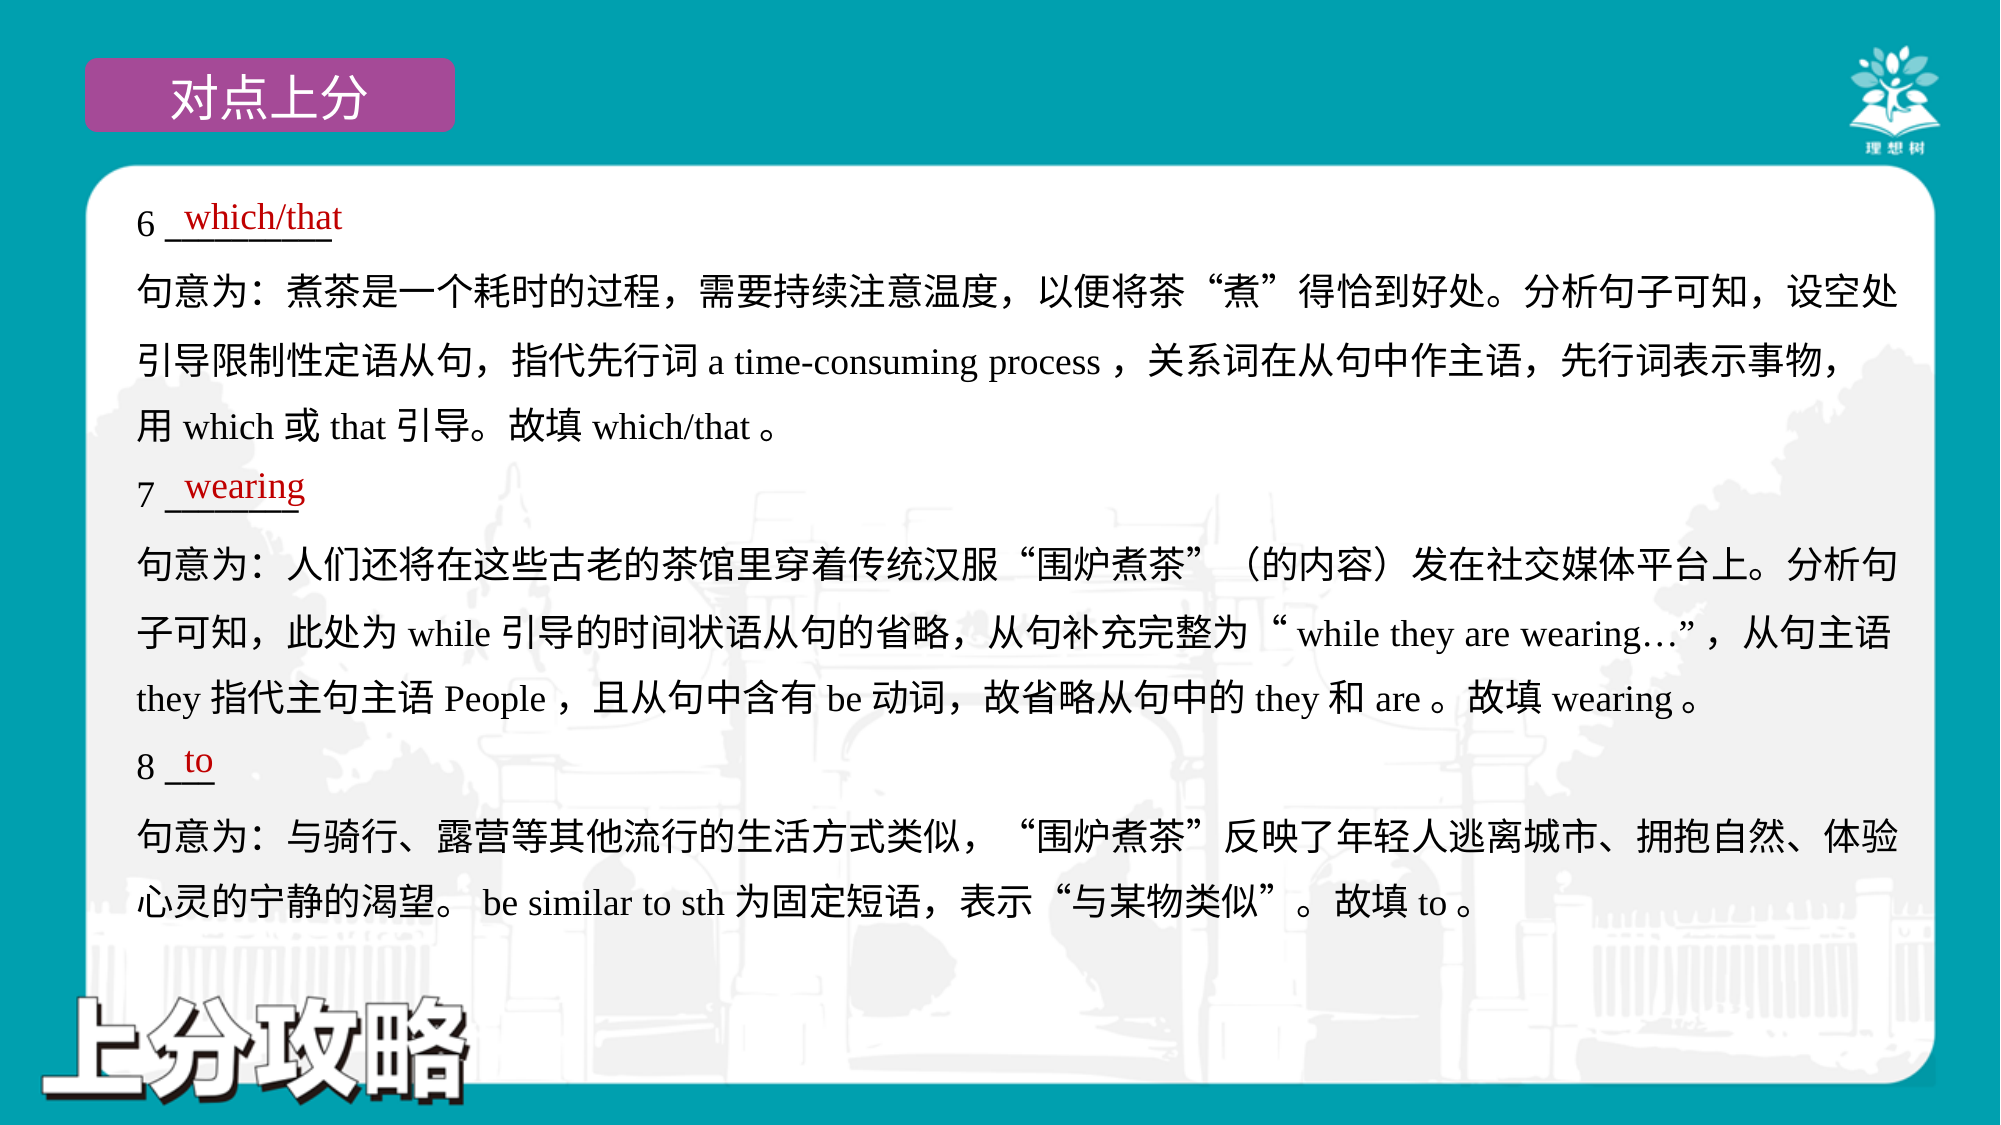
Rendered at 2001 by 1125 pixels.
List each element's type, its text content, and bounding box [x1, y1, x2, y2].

text_box wearing [170, 438, 319, 499]
text_box 句意为：人们还将在这些古老的茶馆里穿着传统汉服“围炉煮茶”（的内容）发在社交媒体平台上。分析句 子可知，此处为while引导的时间状语从句的省略，从句补充完整为“while they are wearing…”，从句主语 they指代主句主语People，且从句中含有be动词，故省略从句中的they和are。故填wearing。 [136, 516, 1865, 713]
text_box 7 ________ [136, 447, 1865, 507]
text_box to [170, 713, 228, 773]
text_box 8 ___ [136, 720, 1865, 780]
text_box 句意为：与骑行、露营等其他流行的生活方式类似，“围炉煮茶”反映了年轻人逃离城市、拥抱自然、体验 心灵的宁静的渴望。be similar to sth为固定短语，表示“与某物类似”。故填to。 [136, 789, 1865, 916]
text_box 6 __________ [136, 176, 1865, 237]
text_box which/that [170, 170, 357, 230]
picture [0, 0, 2000, 1125]
text_box 句意为：煮茶是一个耗时的过程，需要持续注意温度，以便将茶“煮”得恰到好处。分析句子可知，设空处 引导限制性定语从句，指代先行词a time-consuming process，关系词在从句中作主语，先行词表示事物， 用which或that引导。故填which/that。 [136, 244, 1865, 441]
